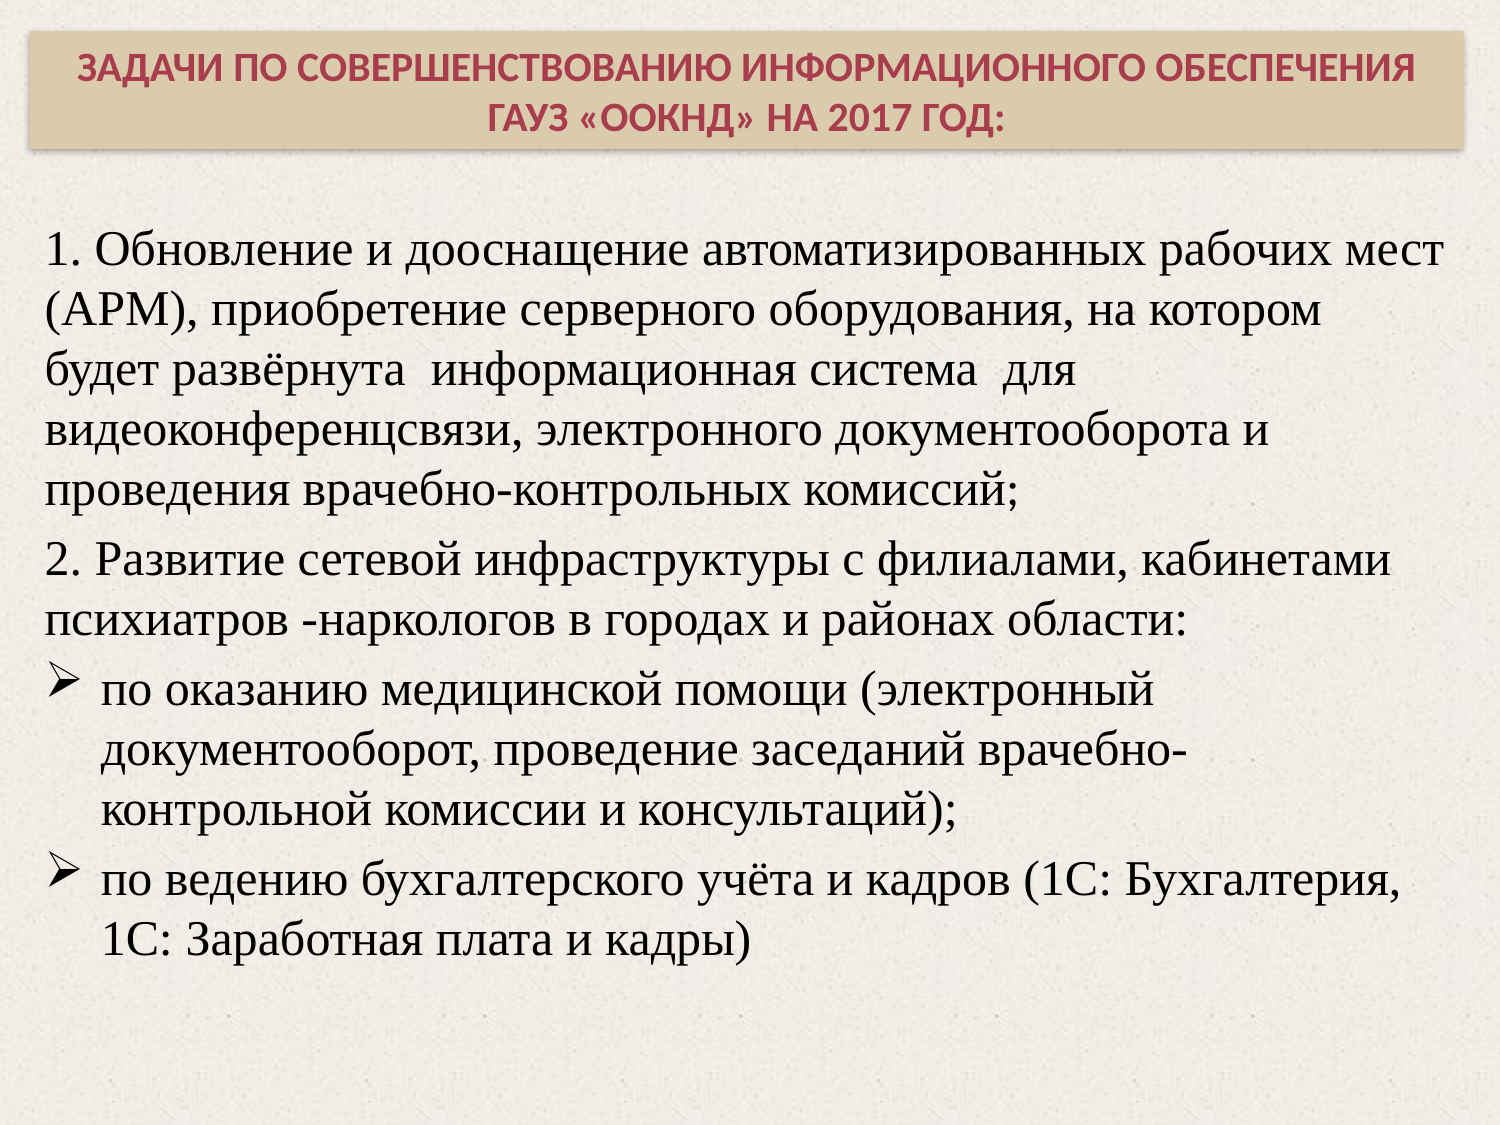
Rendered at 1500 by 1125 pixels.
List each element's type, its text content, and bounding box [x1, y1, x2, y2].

text_box Задачи по совершенствованию информационного обеспечения ГАУЗ «ООКНД» на 2017 год: [29, 30, 1464, 149]
list 1. Обновление и дооснащение автоматизированных рабочих мест (АРМ), приобретение серверного оборудования, на котором будет развёрнута информационная система для видеоконференцсвязи, электронного документооборота и проведения врачебно-контрольных комиссий; 2. Развитие сетевой инфраструктуры с филиалами, кабинетами психиатров -наркологов в городах и районах области: по оказанию медицинской помощи (электронный документооборот, проведение заседаний врачебно-контрольной комиссии и консультаций); по ведению бухгалтерского учёта и кадров (1С: Бухгалтерия, 1С: Заработная плата и кадры) [29, 207, 1464, 1083]
